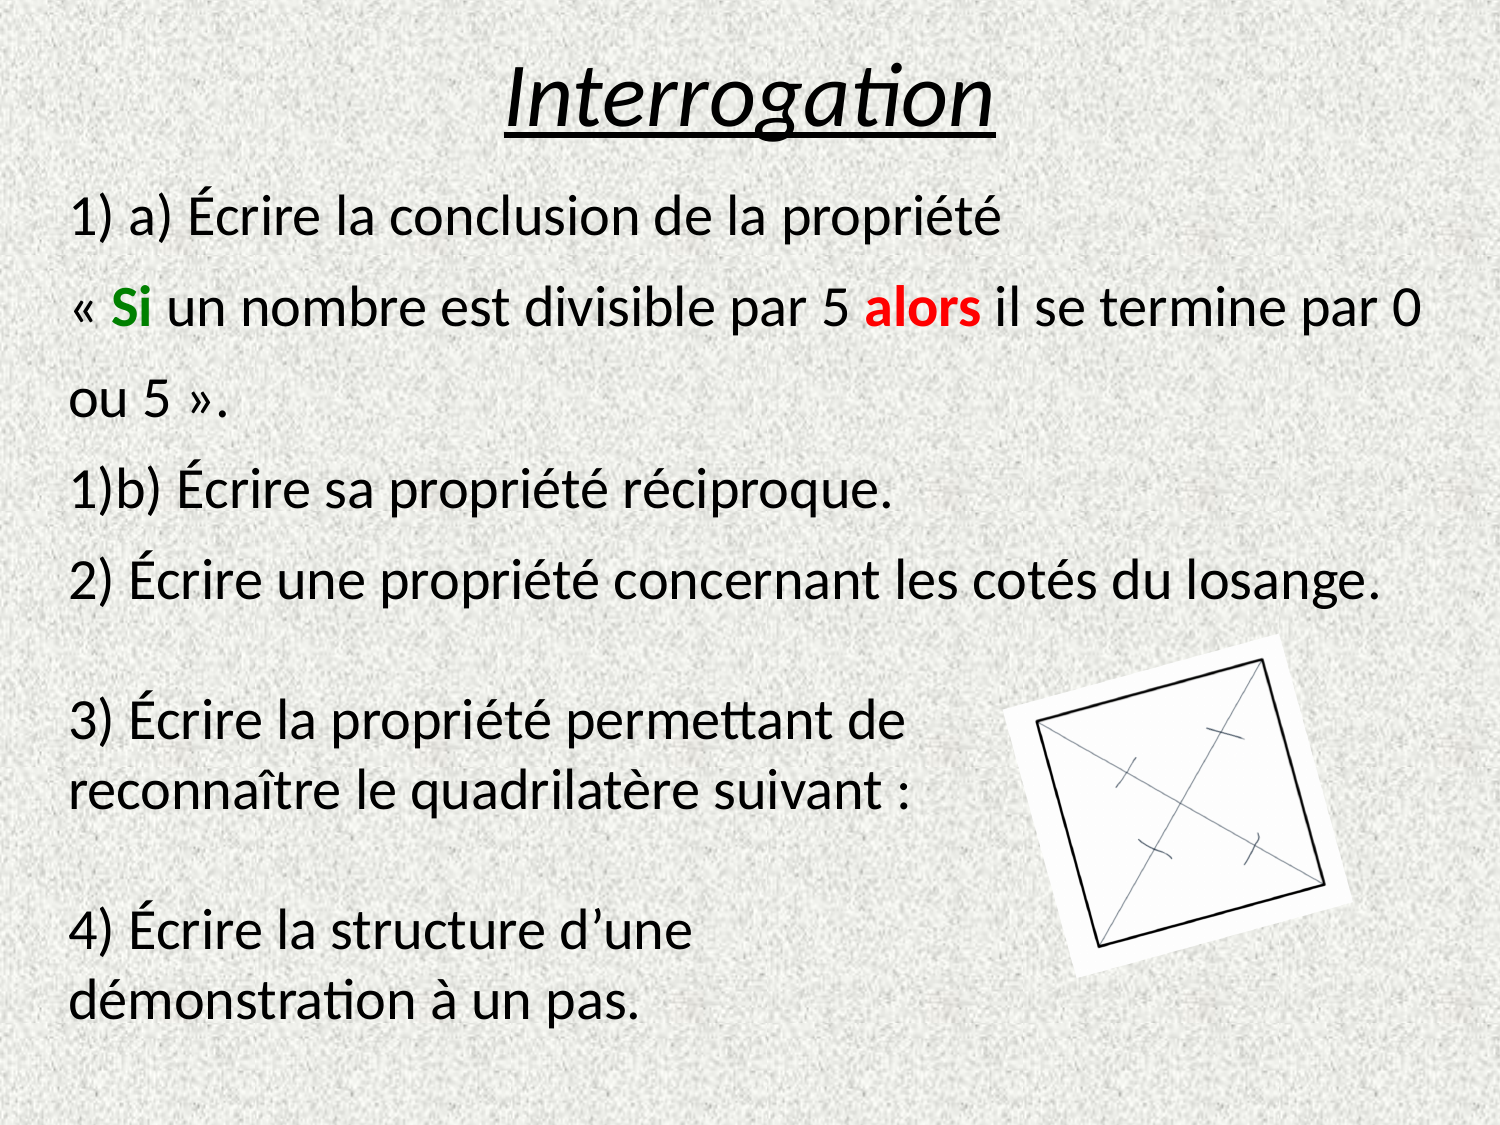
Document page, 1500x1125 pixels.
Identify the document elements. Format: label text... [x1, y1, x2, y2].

picture [1003, 634, 1352, 977]
picture [0, 0, 1500, 1125]
list 1) a) Écrire la conclusion de la propriété « Si un nombre est divisible par 5 alors il se termine par 0 ou 5 ». 1)b) Écrire sa propriété réciproque. 2) Écrire une propriété concernant les cotés du losange. 3) Écrire la propriété permettant de reconnaître le quadrilatère suivant : 4) Écrire la structure d’une démonstration à un pas. [53, 148, 1471, 1035]
title Interrogation [75, 0, 1425, 148]
